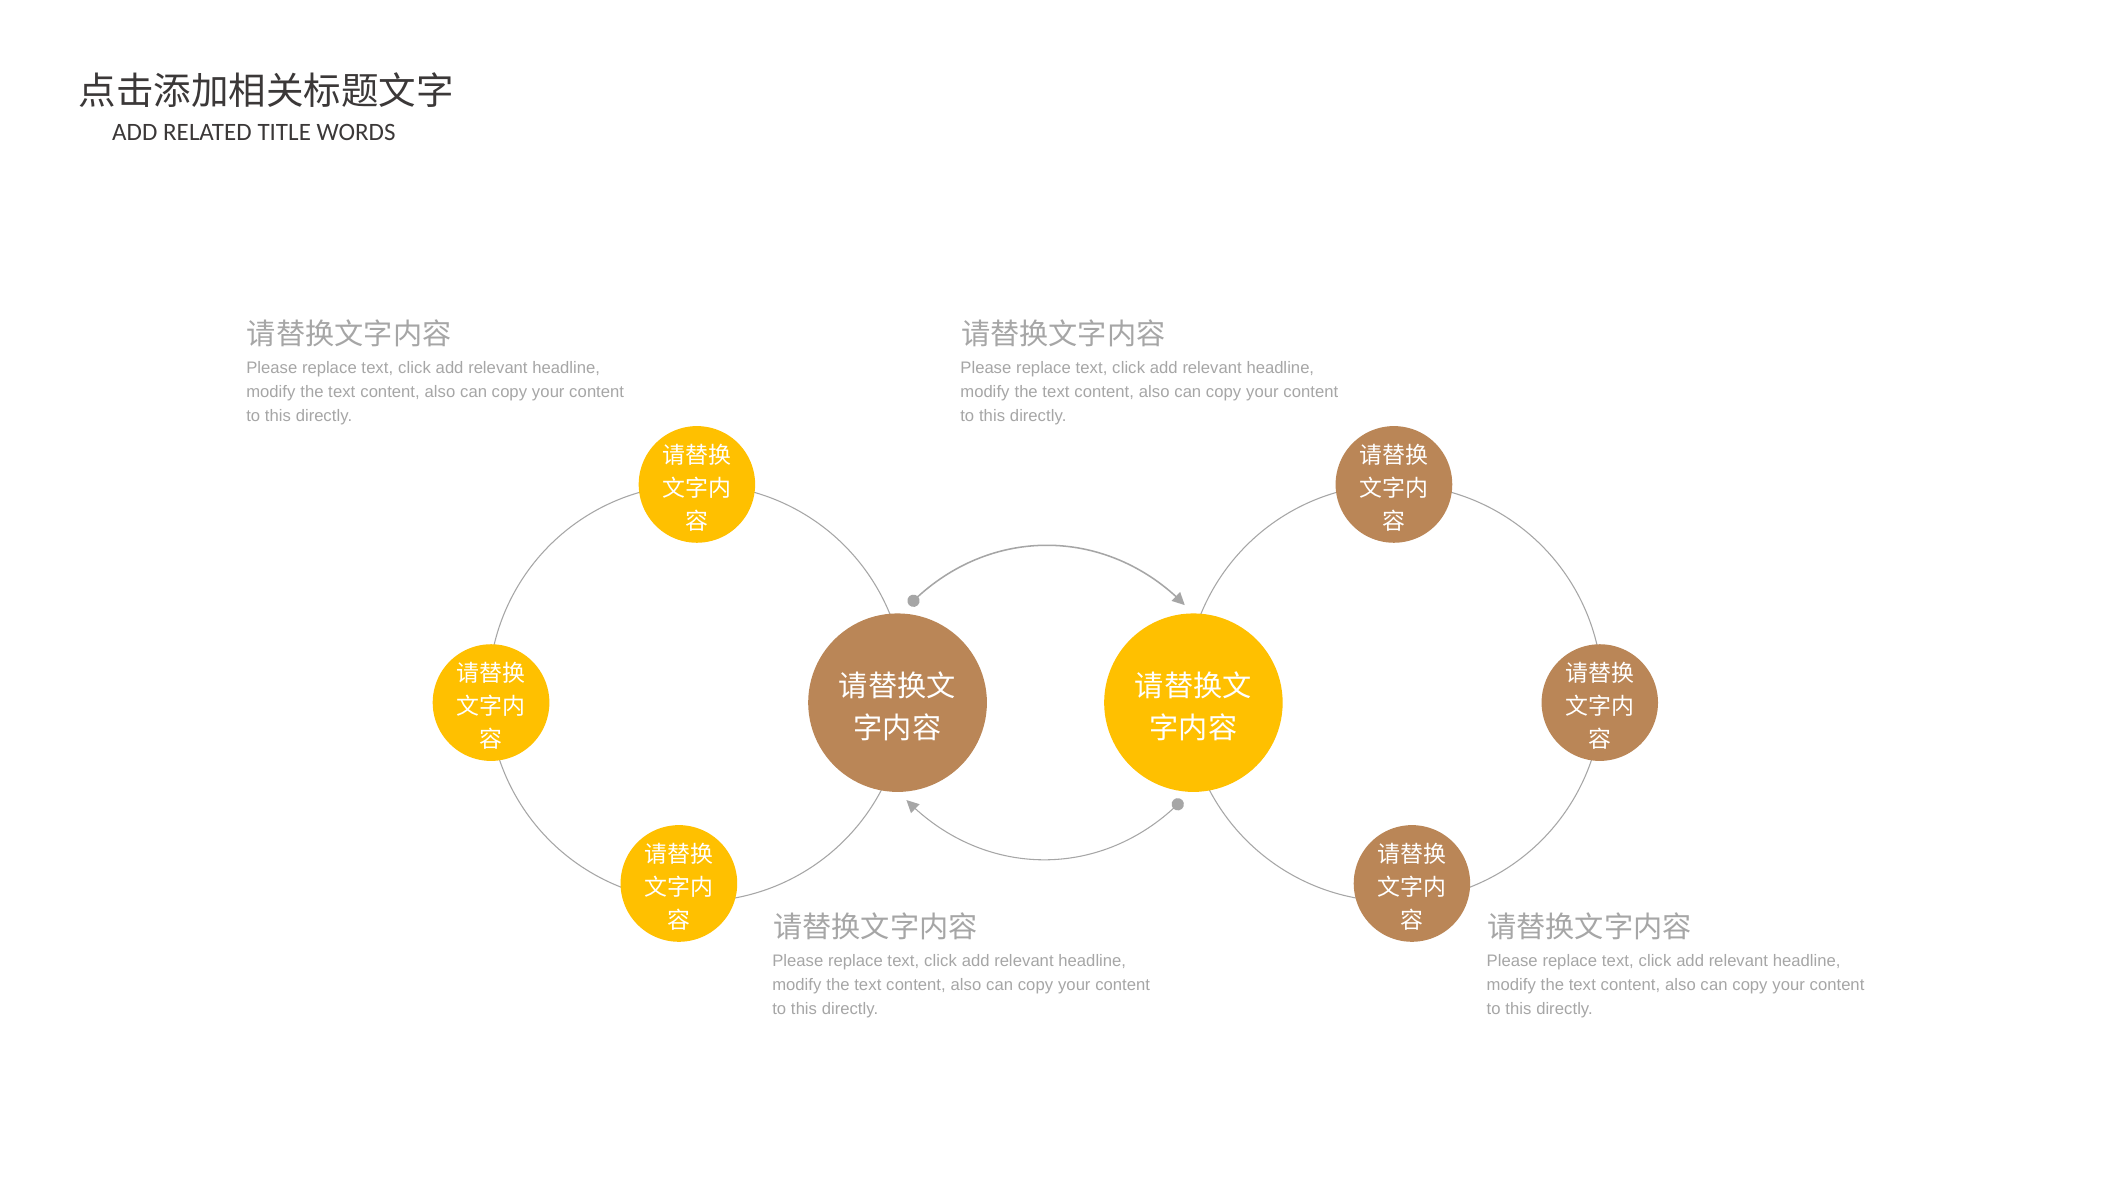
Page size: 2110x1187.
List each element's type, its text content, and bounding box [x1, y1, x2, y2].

text_box Please replace text, click add relevant headline, modify the text content, also can copy your content to this directly. [772, 945, 1160, 1018]
text_box 请替换文字内容 [1335, 426, 1453, 543]
text_box [906, 666, 1184, 860]
text_box 请替换文字内容 [1353, 825, 1471, 942]
text_box 请替换文字内容 [432, 644, 550, 761]
text_box 请替换文字内容 [1104, 613, 1283, 792]
text_box Please replace text, click add relevant headline, modify the text content, also can copy your content to this directly. [1486, 945, 1874, 1018]
text_box 请替换文字内容 [246, 308, 452, 351]
text_box [494, 492, 890, 898]
text_box 请替换文字内容 [1541, 644, 1659, 761]
text_box 请替换文字内容 [638, 426, 756, 543]
text_box [907, 545, 1185, 705]
text_box 请替换文字内容 [620, 825, 738, 942]
text_box Please replace text, click add relevant headline, modify the text content, also can copy your content to this directly. [960, 353, 1348, 425]
text_box 请替换文字内容 [773, 901, 978, 944]
text_box 点击添加相关标题文字 [62, 59, 470, 121]
text_box [1201, 492, 1597, 898]
text_box Please replace text, click add relevant headline, modify the text content, also can copy your content to this directly. [246, 353, 634, 425]
text_box 请替换文字内容 [961, 308, 1167, 351]
text_box 请替换文字内容 [1487, 901, 1693, 944]
text_box ADD RELATED TITLE WORDS [96, 107, 413, 154]
text_box 请替换文字内容 [808, 613, 987, 792]
